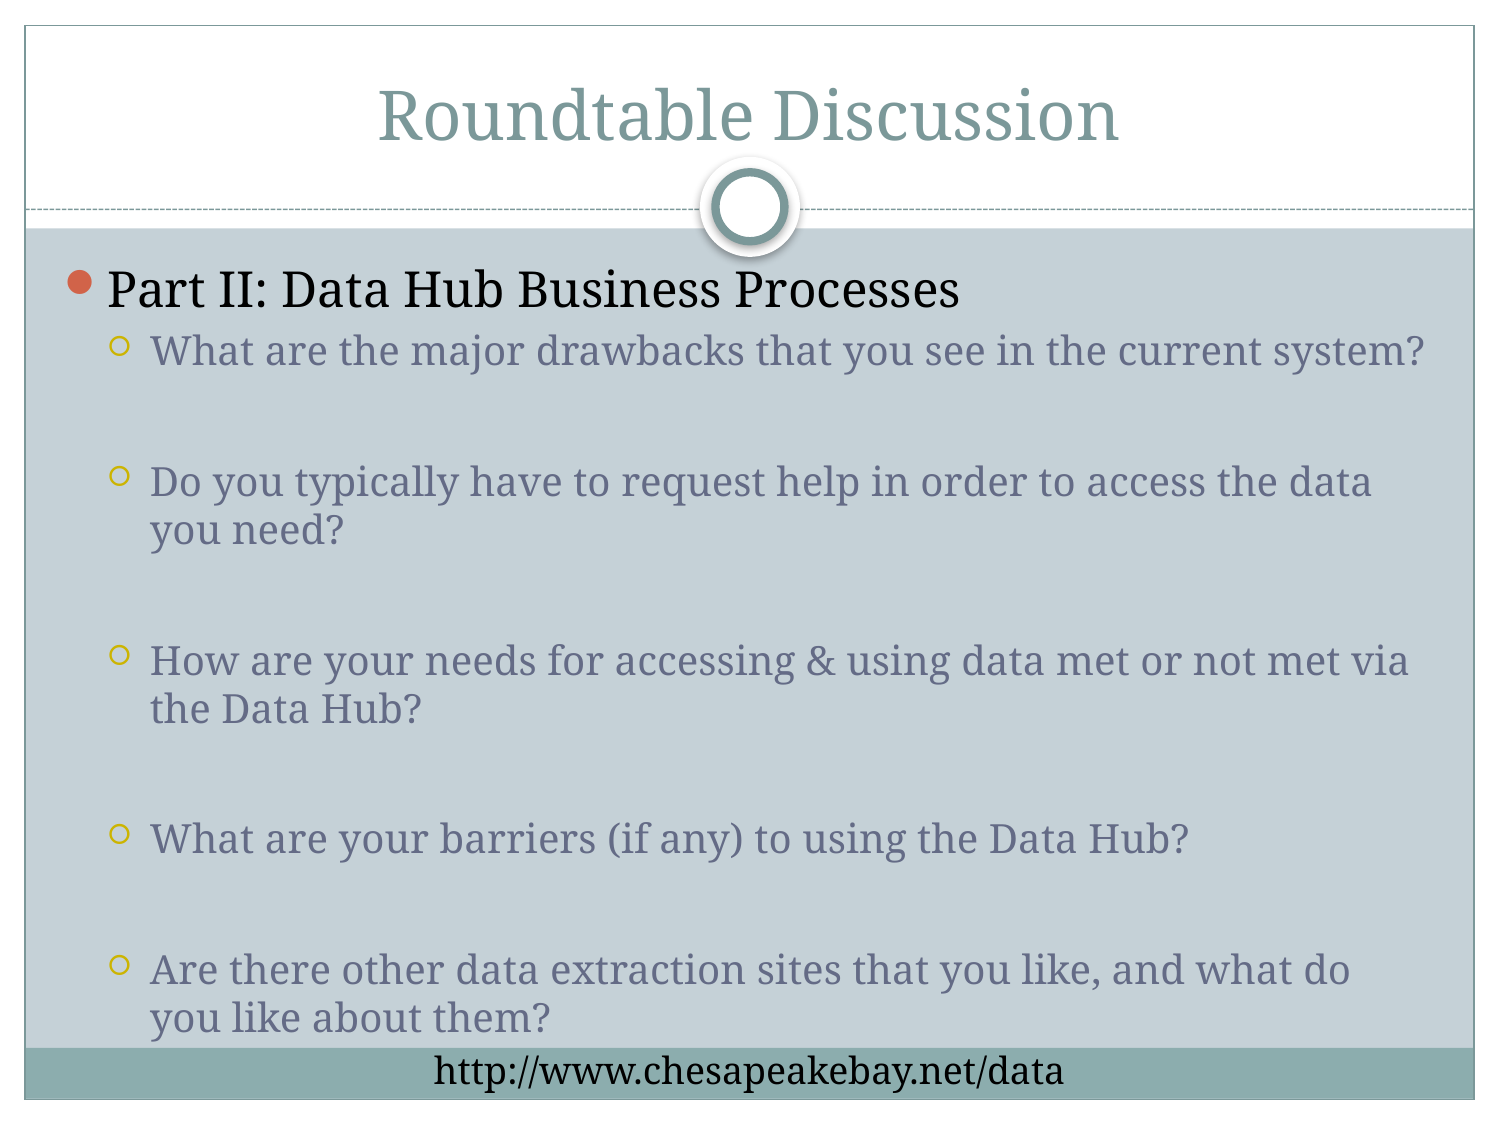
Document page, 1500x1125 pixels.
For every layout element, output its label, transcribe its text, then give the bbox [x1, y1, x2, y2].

title Roundtable Discussion [49, 37, 1450, 162]
list Part II: Data Hub Business Processes What are the major drawbacks that you see in the current system? Do you typically have to request help in order to access the data you need? How are your needs for accessing & using data met or not met via the Data Hub? What are your barriers (if any) to using the Data Hub? Are there other data extraction sites that you like, and what do you like about them? [49, 250, 1445, 1063]
